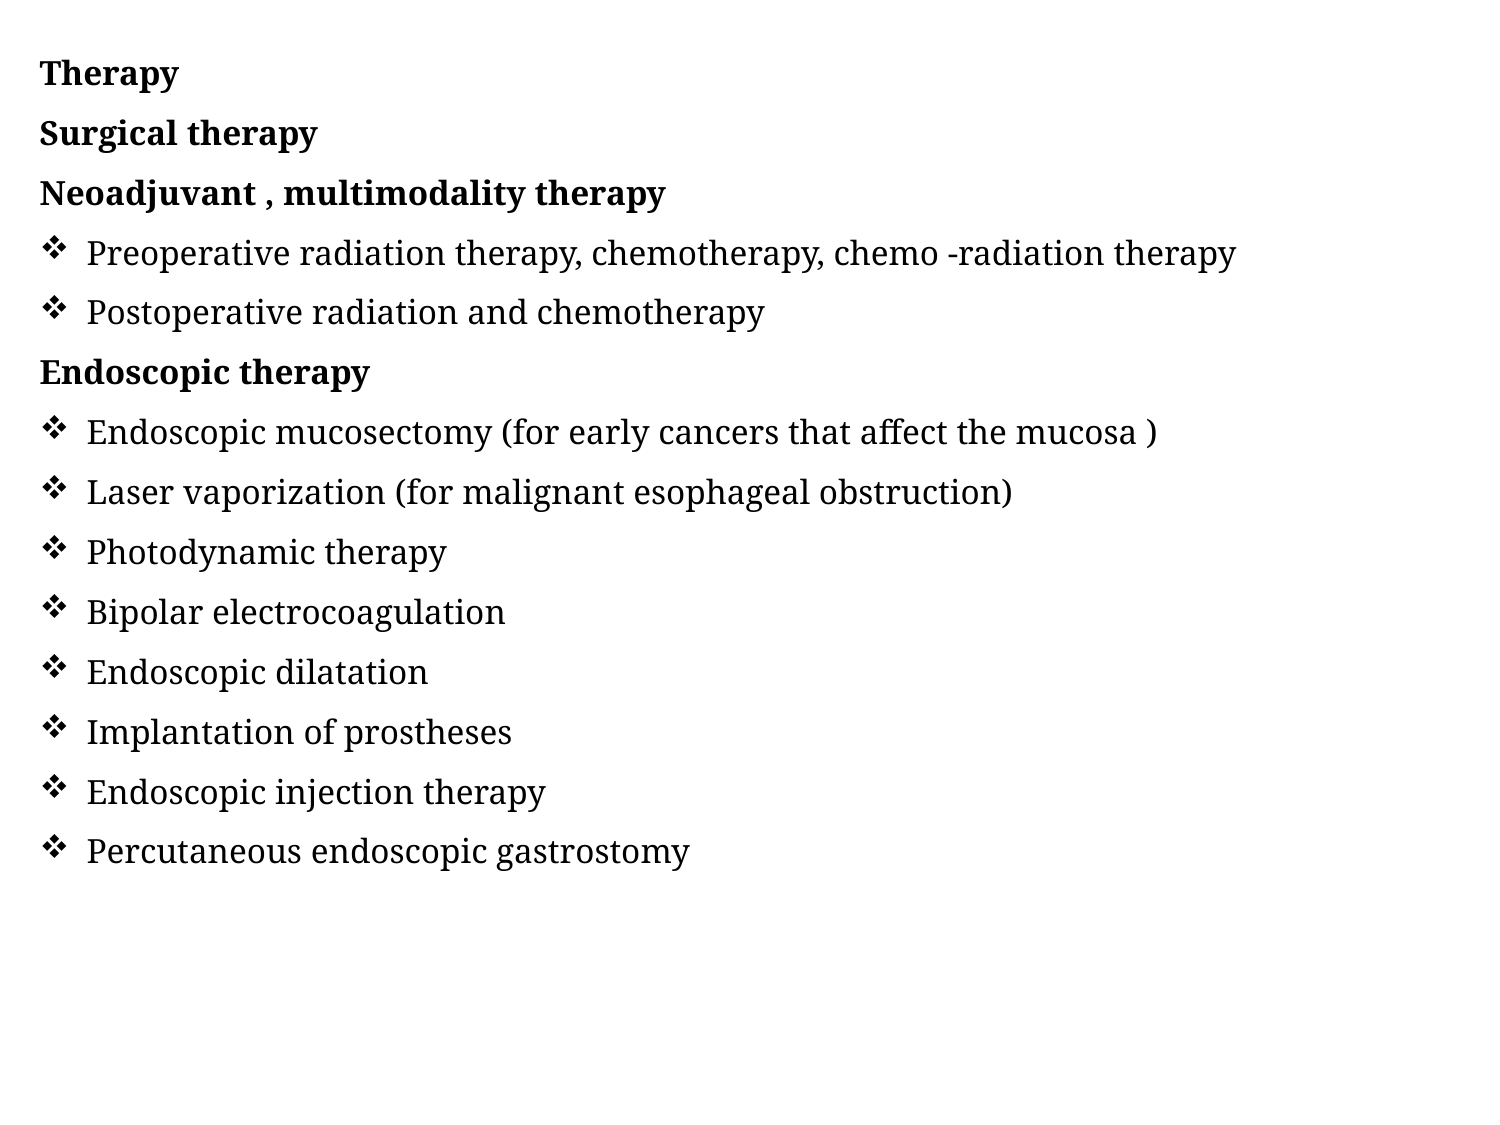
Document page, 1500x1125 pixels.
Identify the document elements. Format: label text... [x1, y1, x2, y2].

text_box Therapy Surgical therapy Neoadjuvant , multimodality therapy Preoperative radiation therapy, chemotherapy, chemo -radiation therapy Postoperative radiation and chemotherapy Endoscopic therapy Endoscopic mucosectomy (for early cancers that affect the mucosa ) Laser vaporization (for malignant esophageal obstruction) Photodynamic therapy Bipolar electrocoagulation Endoscopic dilatation Implantation of prostheses Endoscopic injection therapy Percutaneous endoscopic gastrostomy [24, 24, 1450, 878]
